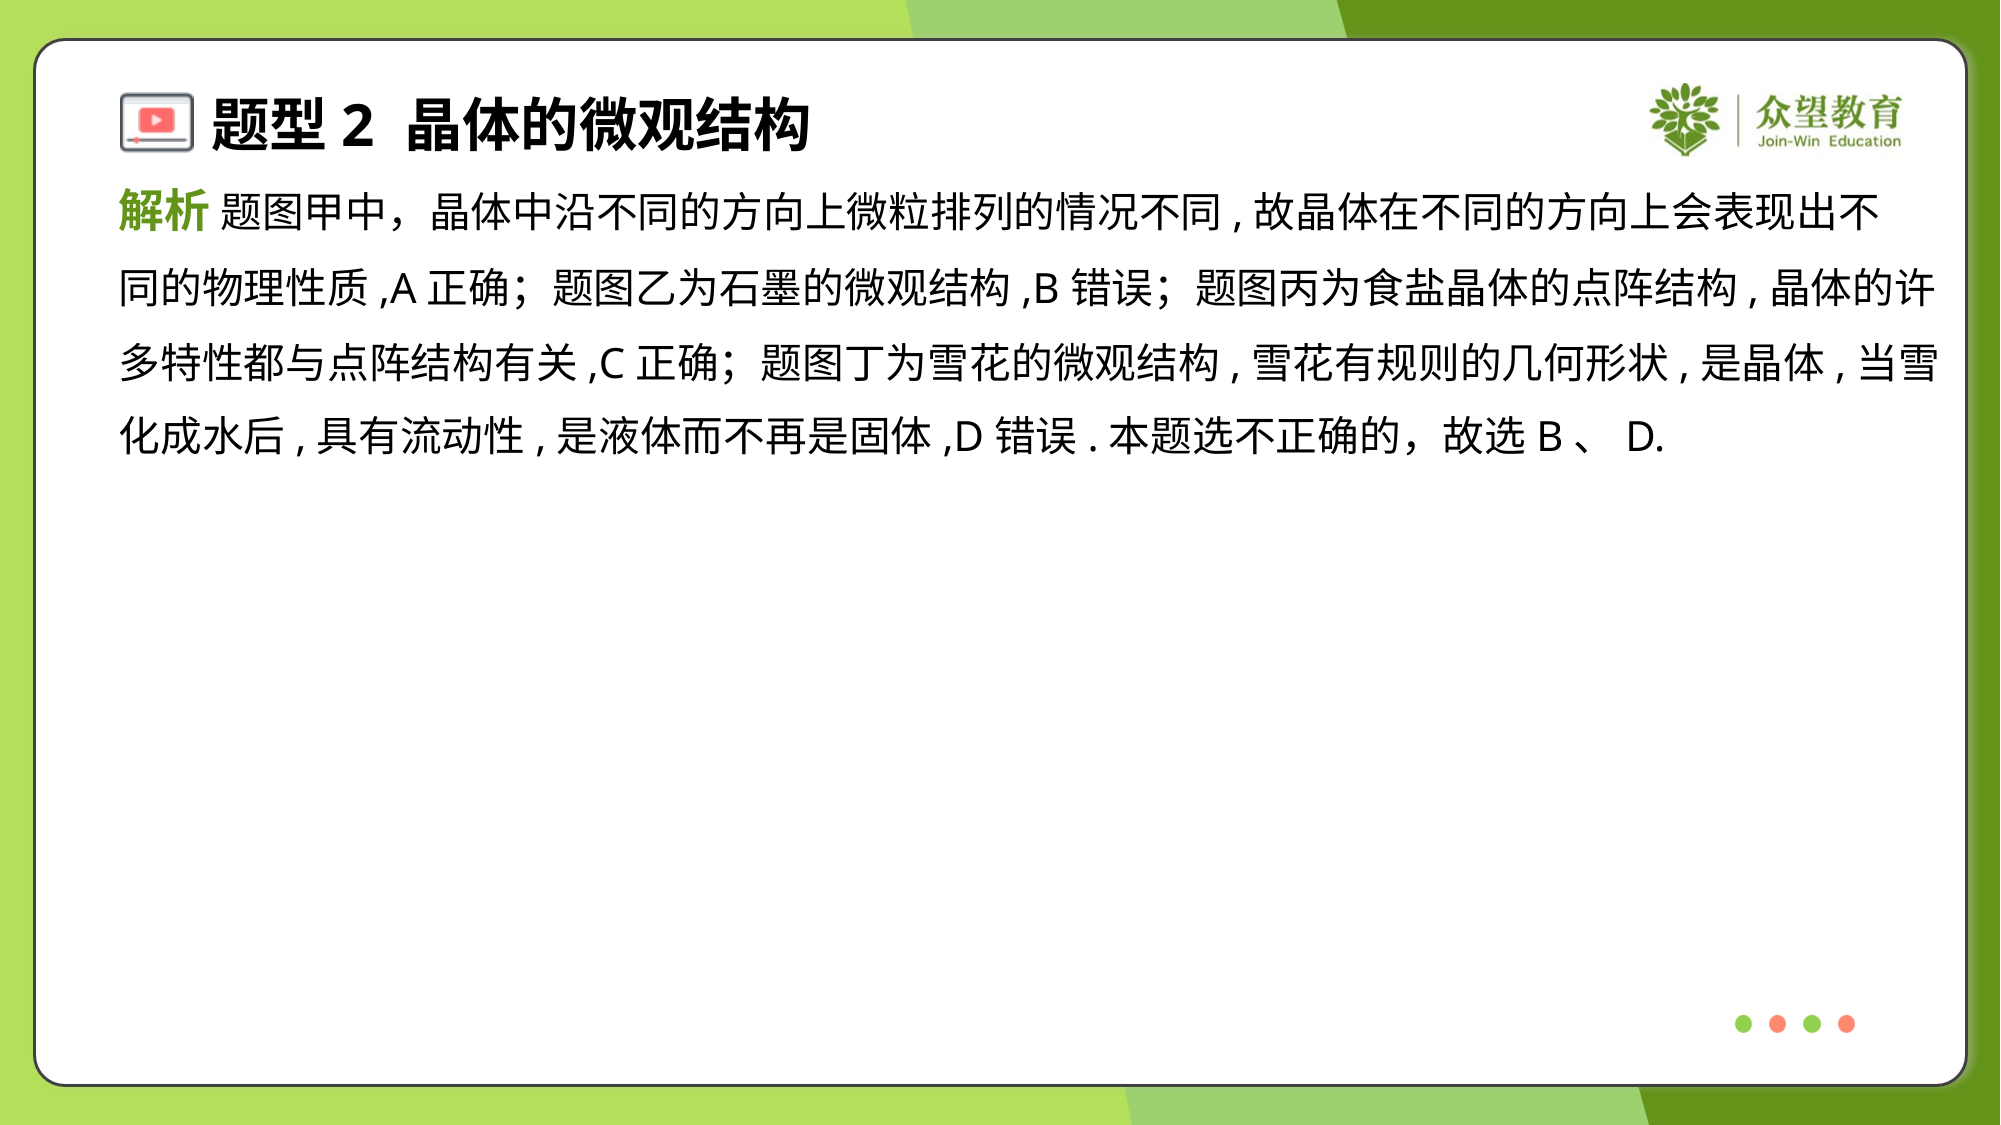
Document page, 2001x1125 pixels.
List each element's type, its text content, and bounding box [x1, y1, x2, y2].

text_box 解析 题图甲中，晶体中沿不同的方向上微粒排列的情况不同,故晶体在不同的方向上会表现出不 同的物理性质,A正确；题图乙为石墨的微观结构,B错误；题图丙为食盐晶体的点阵结构,晶体的许 多特性都与点阵结构有关,C正确；题图丁为雪花的微观结构,雪花有规则的几何形状,是晶体,当雪 化成水后,具有流动性,是液体而不再是固体,D错误.本题选不正确的，故选B、D. [118, 159, 1883, 452]
picture [0, 0, 2000, 1125]
